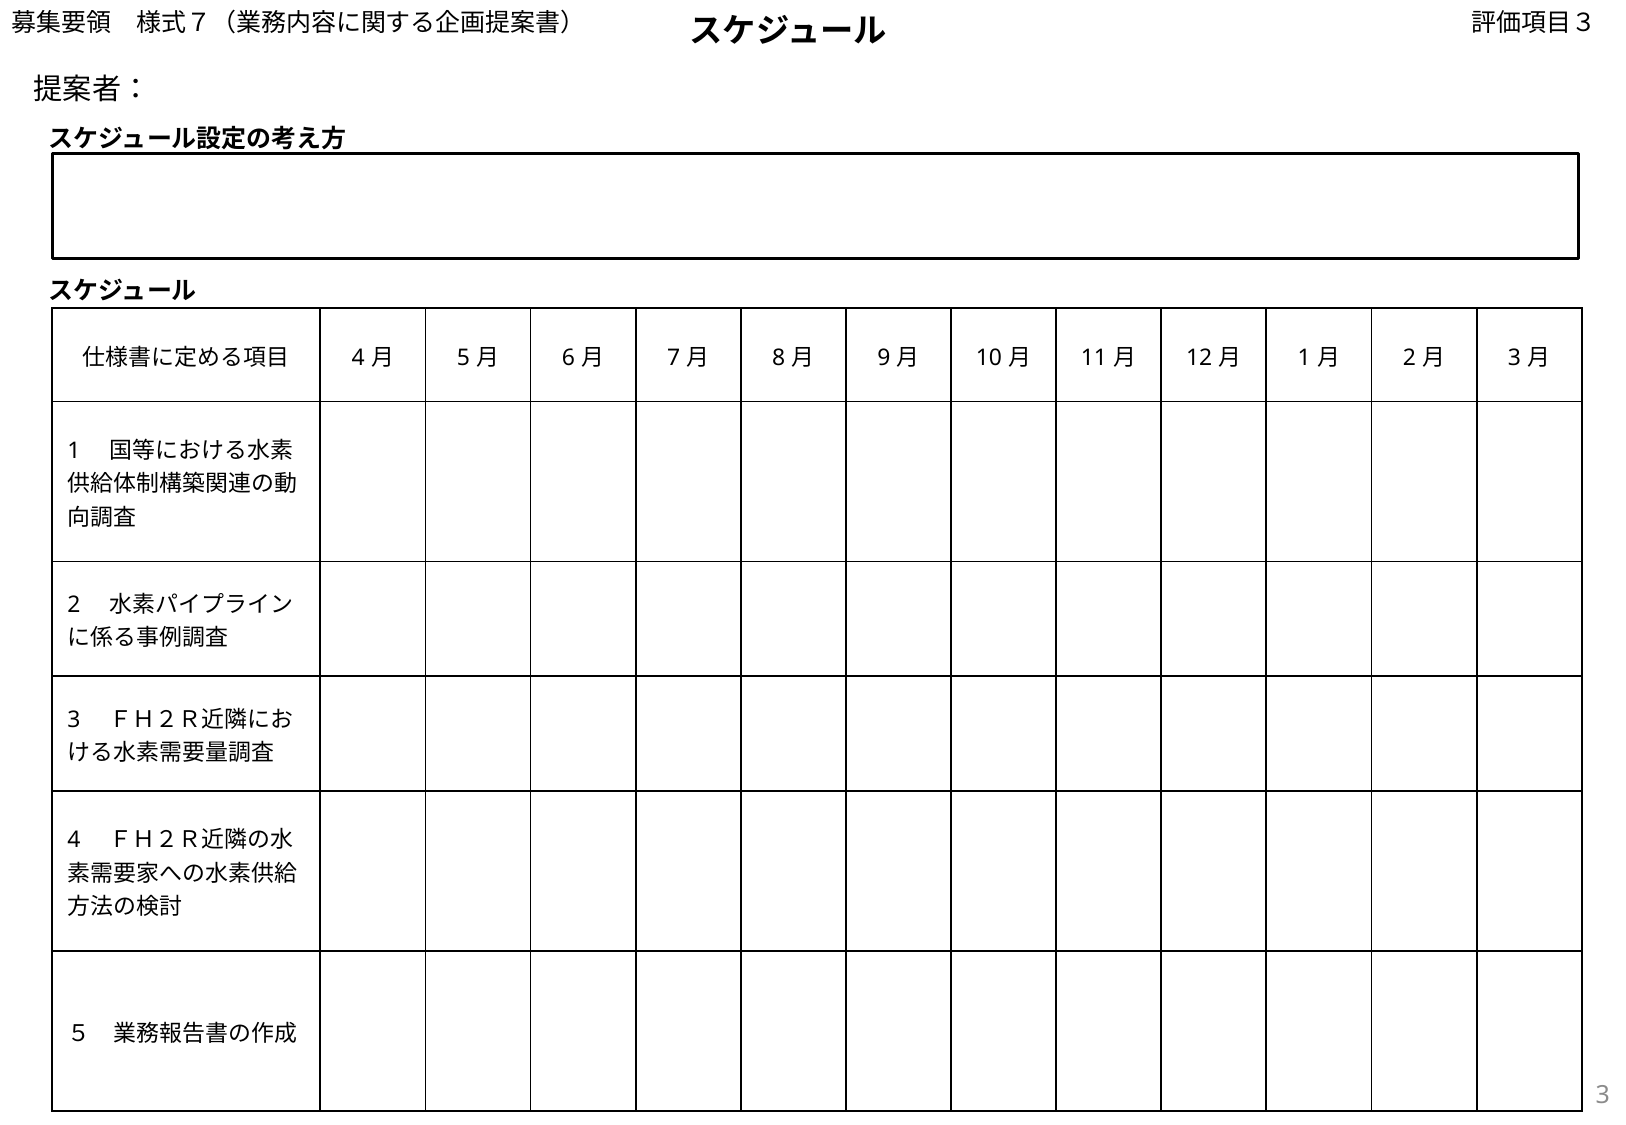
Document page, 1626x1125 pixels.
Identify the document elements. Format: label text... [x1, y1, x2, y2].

table_cell [742, 677, 845, 790]
table_cell [952, 402, 1055, 561]
table_cell [321, 402, 425, 561]
table_cell [531, 677, 635, 790]
table_cell 4 ＦＨ２Ｒ近隣の水素需要家への水素供給方法の検討 [53, 792, 319, 950]
table_cell [847, 952, 950, 1110]
text_box 評価項目３ [1443, 0, 1625, 47]
table_cell [637, 952, 740, 1110]
table_cell [847, 792, 950, 950]
table_header 3月 [1478, 309, 1581, 401]
table_cell [1372, 677, 1476, 790]
table_cell 1 国等における水素供給体制構築関連の動向調査 [53, 402, 319, 561]
table_header 8月 [742, 309, 845, 401]
table_cell [1478, 792, 1581, 950]
table_cell [637, 792, 740, 950]
table_cell [1162, 677, 1265, 790]
table_cell [426, 677, 530, 790]
table_header 9月 [847, 309, 950, 401]
table_header 6月 [531, 309, 635, 401]
table_cell [847, 677, 950, 790]
table_cell [531, 952, 635, 1110]
table_cell [1478, 402, 1581, 561]
table_header 5月 [426, 309, 530, 401]
table_cell [1057, 952, 1160, 1110]
table_cell [952, 562, 1055, 675]
table_cell [1372, 562, 1476, 675]
table_header 2月 [1372, 309, 1476, 401]
table_header 仕様書に定める項目 [53, 309, 319, 401]
table_cell [1057, 402, 1160, 561]
slide_number 3 [1259, 1065, 1625, 1125]
table_cell [637, 562, 740, 675]
table_header 1月 [1267, 309, 1371, 401]
table_header 10月 [952, 309, 1055, 401]
table_cell [1267, 402, 1371, 561]
table_cell [321, 952, 425, 1110]
table_cell [1057, 677, 1160, 790]
subtitle スケジュール [618, 0, 959, 65]
table_cell [1267, 677, 1371, 790]
table_cell [321, 677, 425, 790]
text_box [52, 153, 1579, 259]
table_cell [952, 677, 1055, 790]
table_cell [321, 792, 425, 950]
table_cell [426, 792, 530, 950]
table_cell ５ 業務報告書の作成 [53, 952, 319, 1110]
table_cell [1162, 952, 1265, 1110]
table_header 7月 [637, 309, 740, 401]
table_cell [321, 562, 425, 675]
table_cell [952, 792, 1055, 950]
table_cell [531, 562, 635, 675]
table_cell [1267, 952, 1371, 1065]
table_cell [1372, 402, 1476, 561]
table_cell [742, 402, 845, 561]
table_cell [1162, 402, 1265, 561]
table_cell [742, 952, 845, 1110]
table_cell [1267, 792, 1371, 950]
table_cell [847, 562, 950, 675]
table_cell 2 水素パイプラインに係る事例調査 [53, 562, 319, 675]
table_cell [742, 792, 845, 950]
table_cell [637, 677, 740, 790]
table_cell [1162, 792, 1265, 950]
table_header 11月 [1057, 309, 1160, 401]
table_cell [426, 402, 530, 561]
table_cell [531, 402, 635, 561]
table_header 4月 [321, 309, 425, 401]
table_cell [1267, 562, 1371, 675]
table_cell [1478, 677, 1581, 790]
table_cell [1057, 792, 1160, 950]
table_cell [1478, 952, 1581, 1065]
text_box 提案者： [18, 63, 528, 113]
table_cell [531, 792, 635, 950]
table_cell [1478, 562, 1581, 675]
table_cell [1057, 562, 1160, 675]
table_cell [742, 562, 845, 675]
text_box スケジュール [34, 267, 543, 312]
table_cell [1372, 792, 1476, 950]
table_cell [1372, 952, 1476, 1065]
table_cell [847, 402, 950, 561]
table_cell [426, 952, 530, 1110]
table_cell [637, 402, 740, 561]
text_box スケジュール設定の考え方 [34, 114, 543, 160]
table_cell [1162, 562, 1265, 675]
text_box 募集要領 様式７（業務内容に関する企画提案書） [0, 0, 600, 47]
table_cell [426, 562, 530, 675]
table_cell [952, 952, 1055, 1110]
table_header 12月 [1162, 309, 1265, 401]
table_cell 3 ＦＨ２Ｒ近隣における水素需要量調査 [53, 677, 319, 790]
